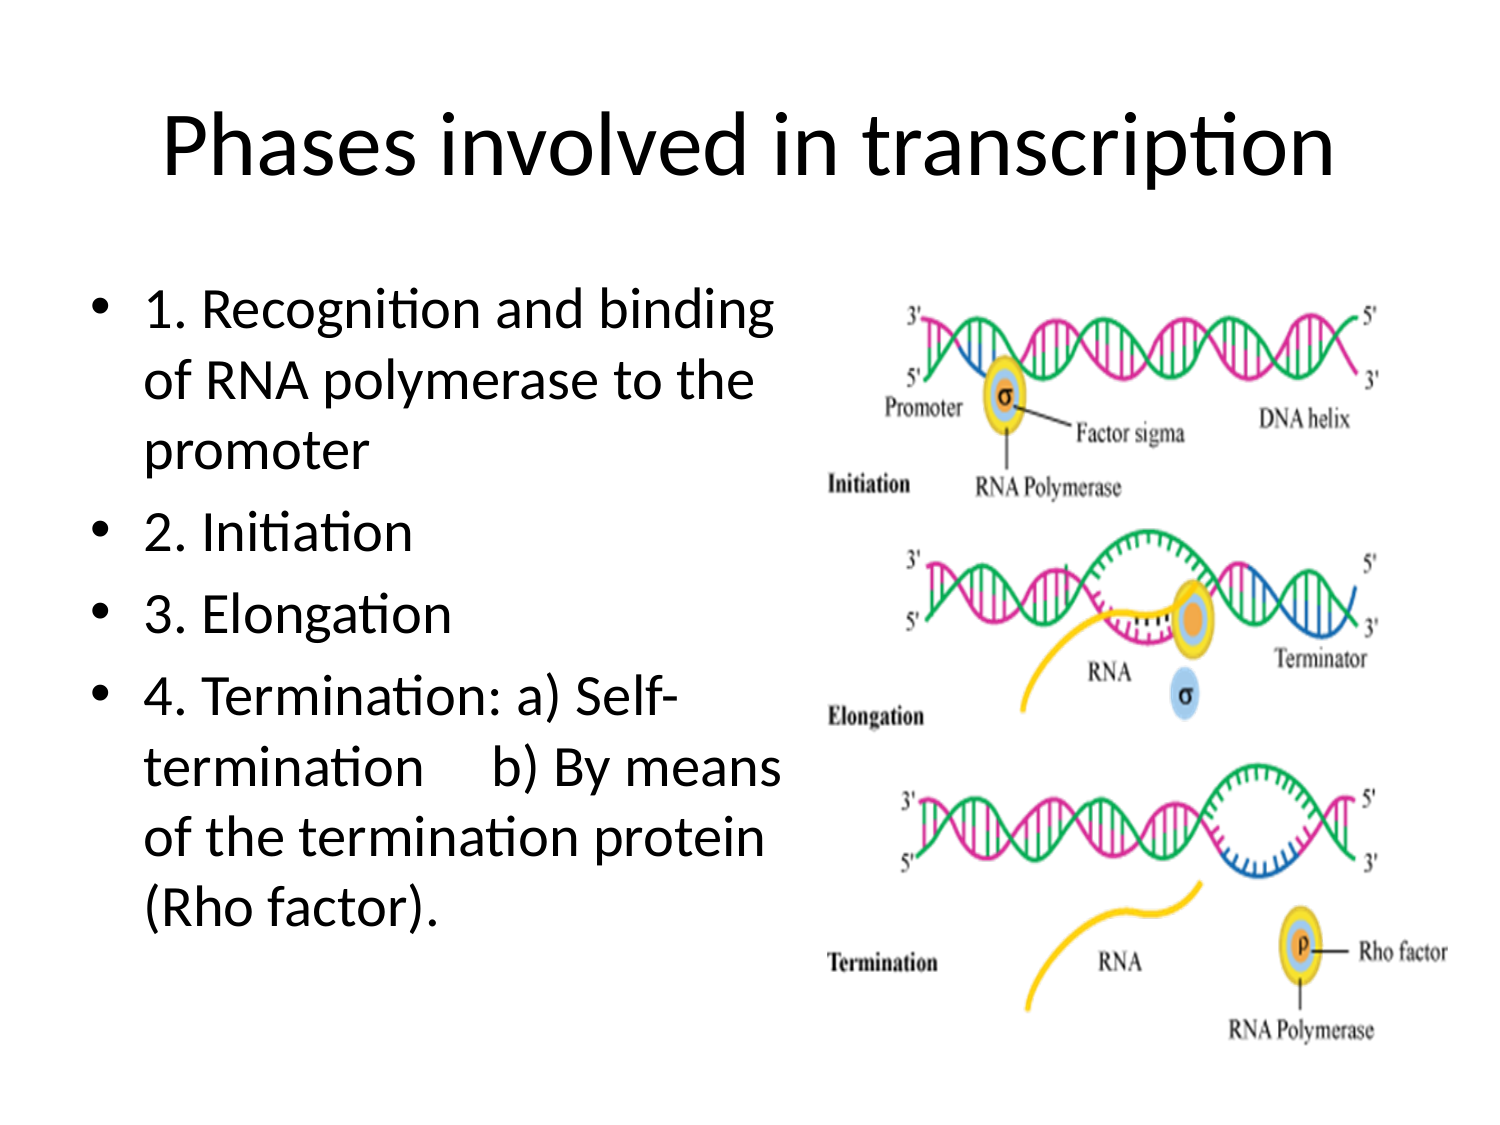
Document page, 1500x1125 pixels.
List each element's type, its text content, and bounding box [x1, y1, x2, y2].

picture [824, 299, 1451, 1051]
title Phases involved in transcription [75, 45, 1425, 233]
list 1. Recognition and binding of RNA polymerase to the promoter 2. Initiation 3. Elongation 4. Termination: a) Self-termination b) By means of the termination protein (Rho factor). [75, 262, 813, 1005]
